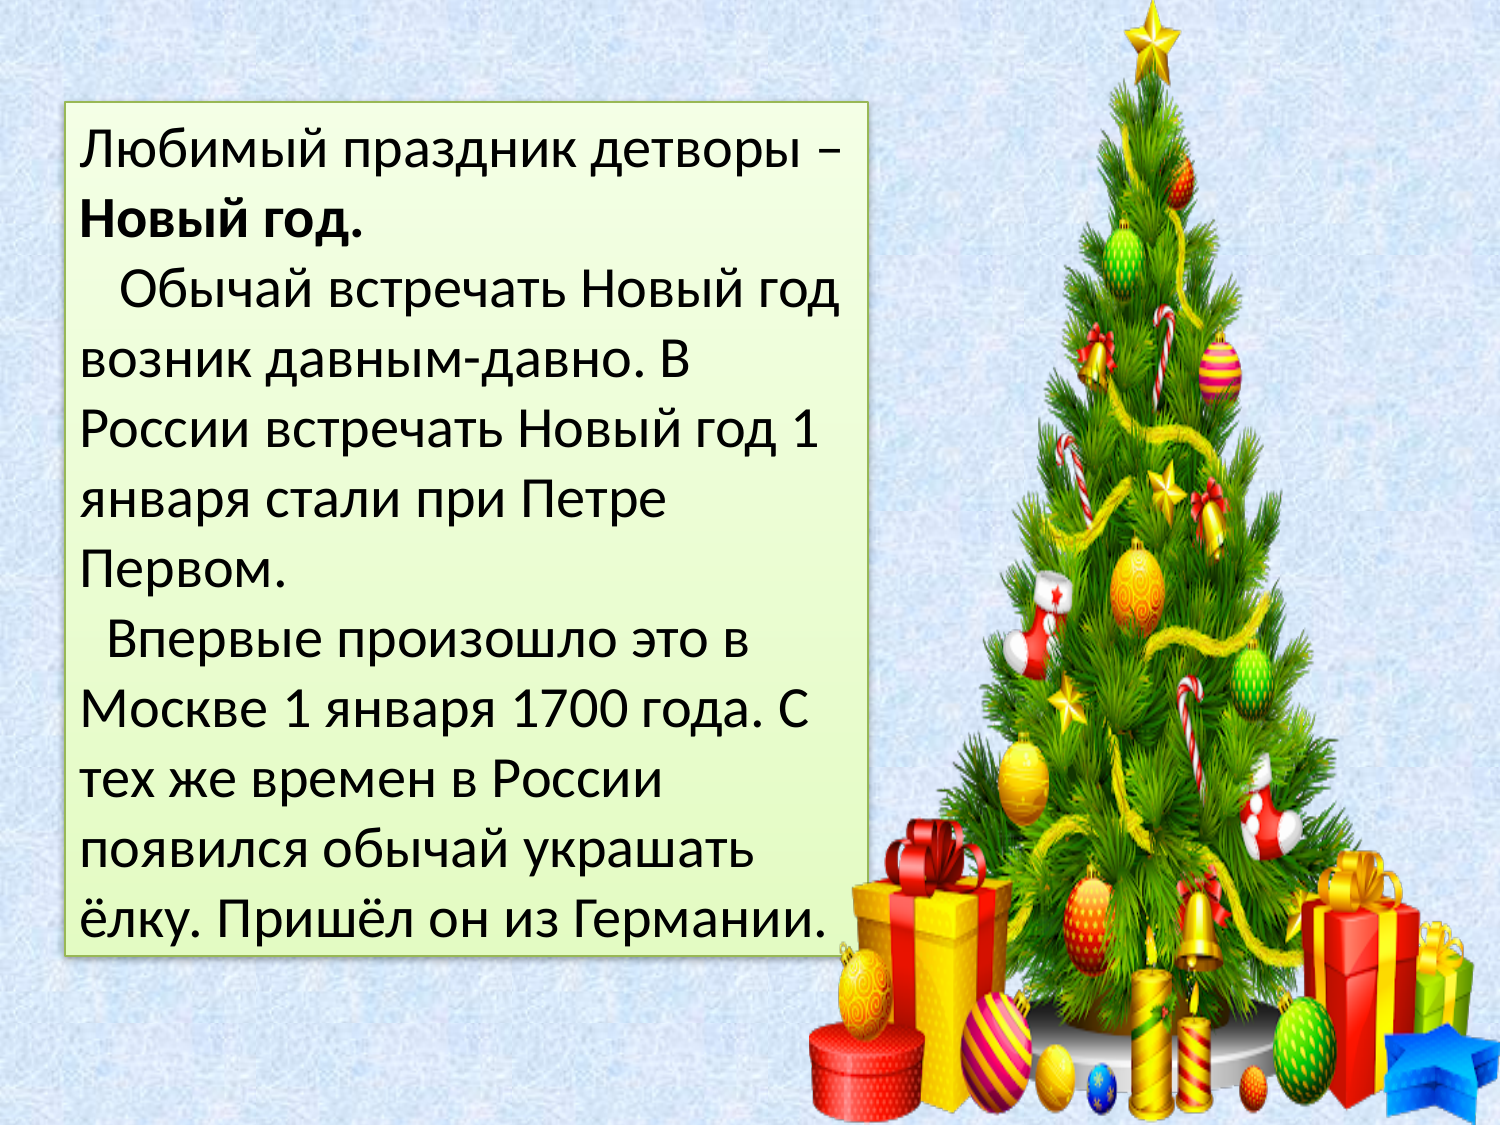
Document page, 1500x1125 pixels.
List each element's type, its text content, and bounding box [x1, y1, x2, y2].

text_box Любимый праздник детворы – Новый год. Обычай встречать Новый год возник давным-давно. В России встречать Новый год 1 января стали при Петре Первом. Впервые произошло это в Москве 1 января 1700 года. С тех же времен в России появился обычай украшать ёлку. Пришёл он из Германии. [64, 101, 803, 957]
picture [0, 0, 1500, 1125]
